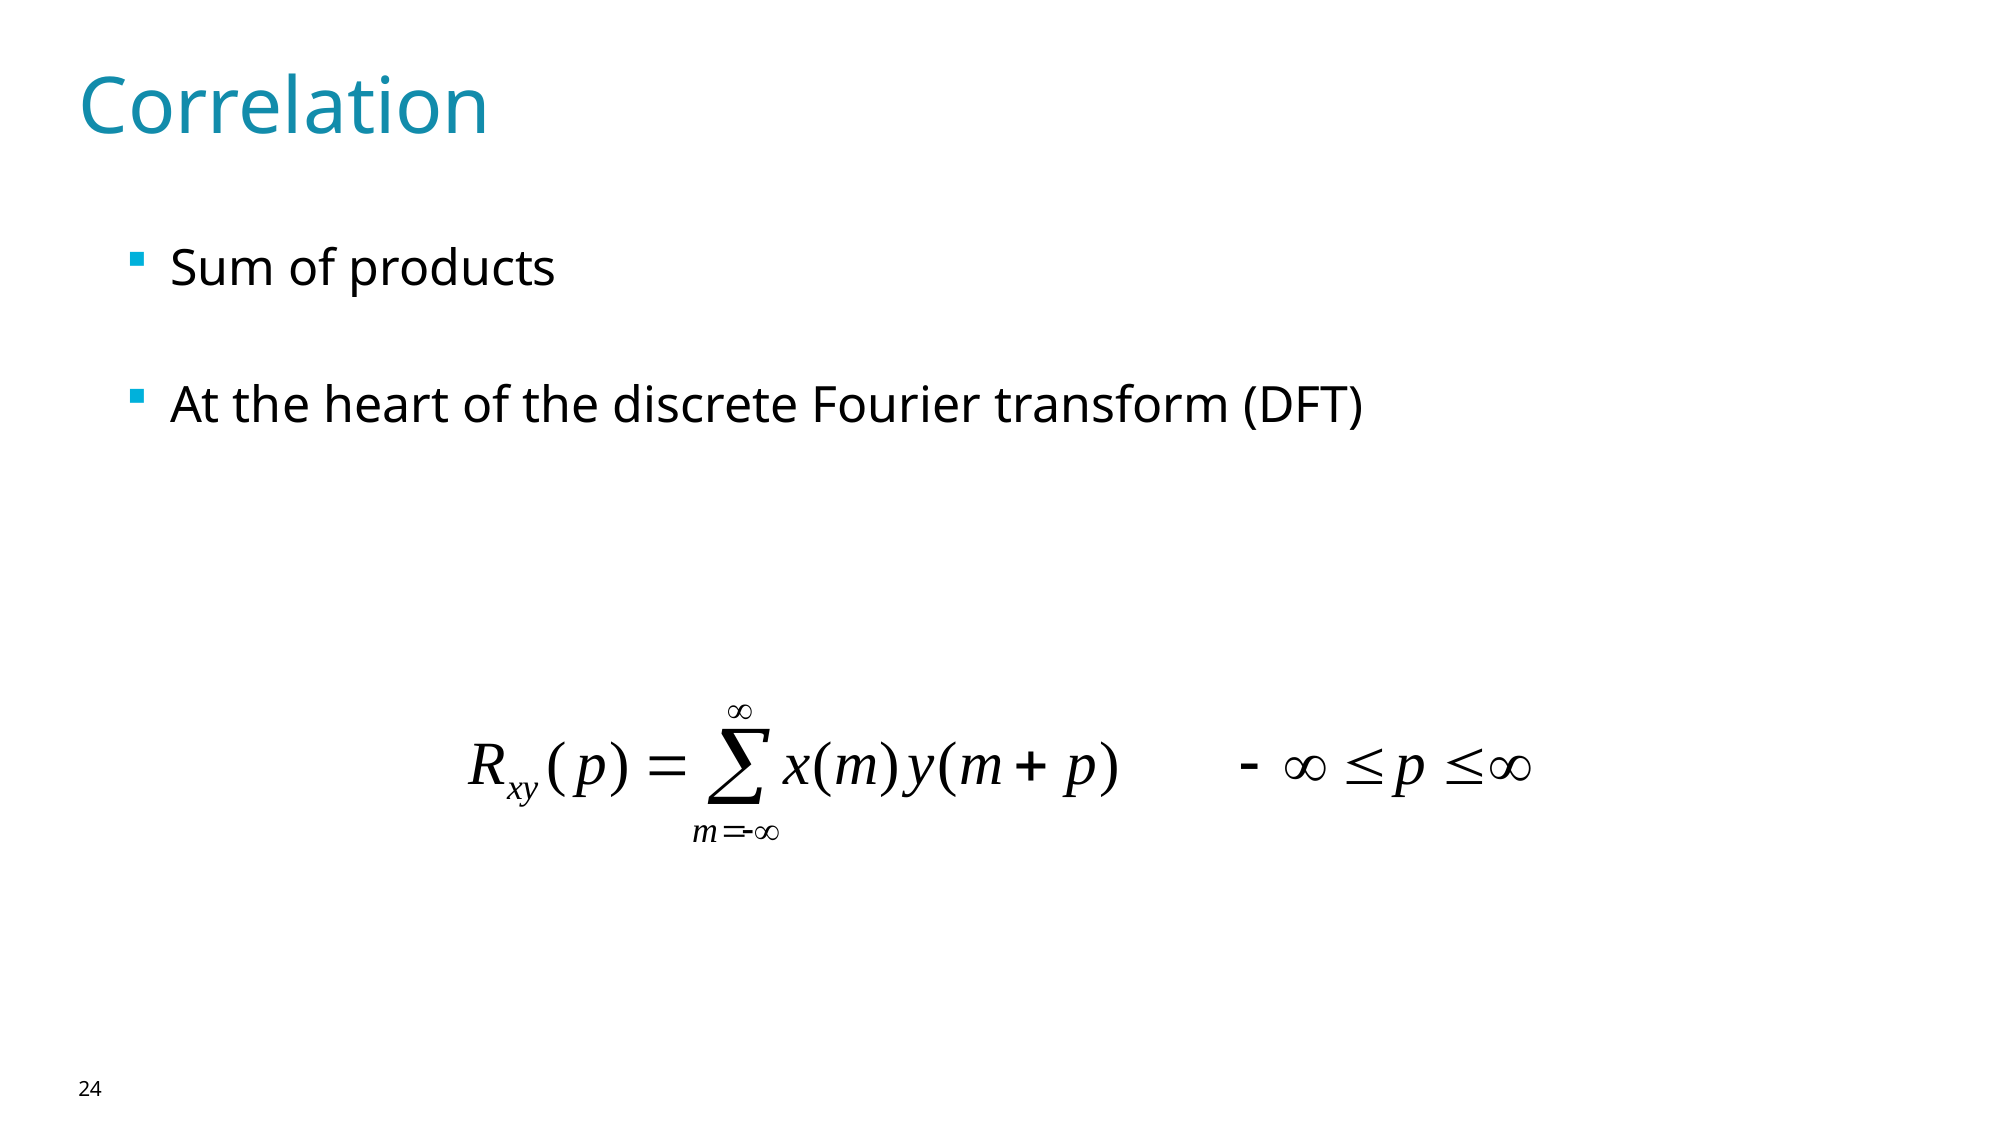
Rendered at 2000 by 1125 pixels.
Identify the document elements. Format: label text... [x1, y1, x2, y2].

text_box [457, 681, 1543, 856]
text_box Sum of products At the heart of the discrete Fourier transform (DFT) [111, 228, 1888, 524]
title Correlation [78, 55, 1910, 150]
